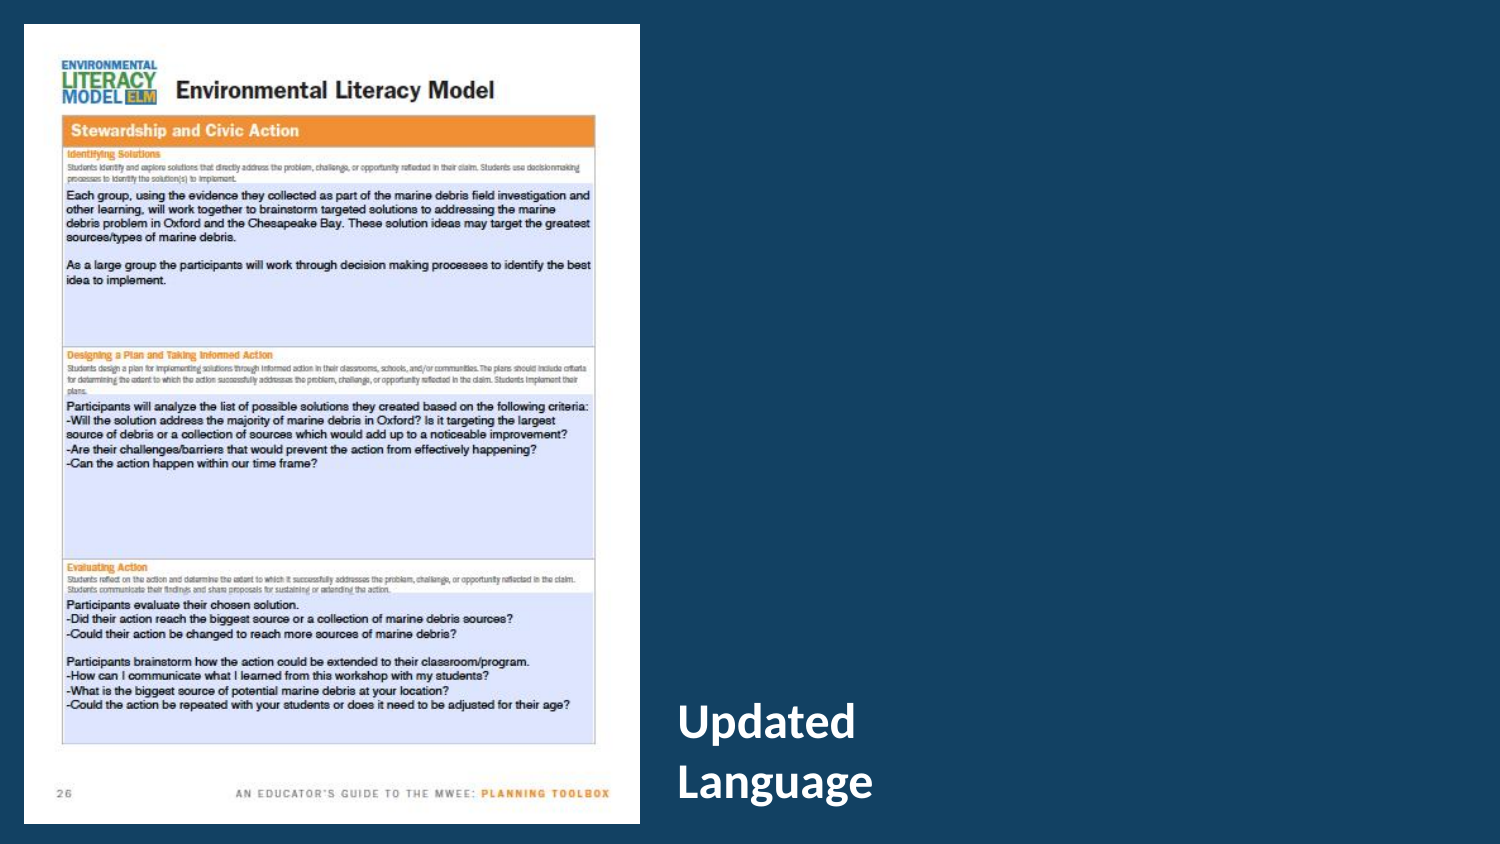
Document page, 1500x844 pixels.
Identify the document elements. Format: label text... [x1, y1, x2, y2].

text_box Updated Language [662, 541, 1070, 824]
picture [24, 24, 640, 824]
